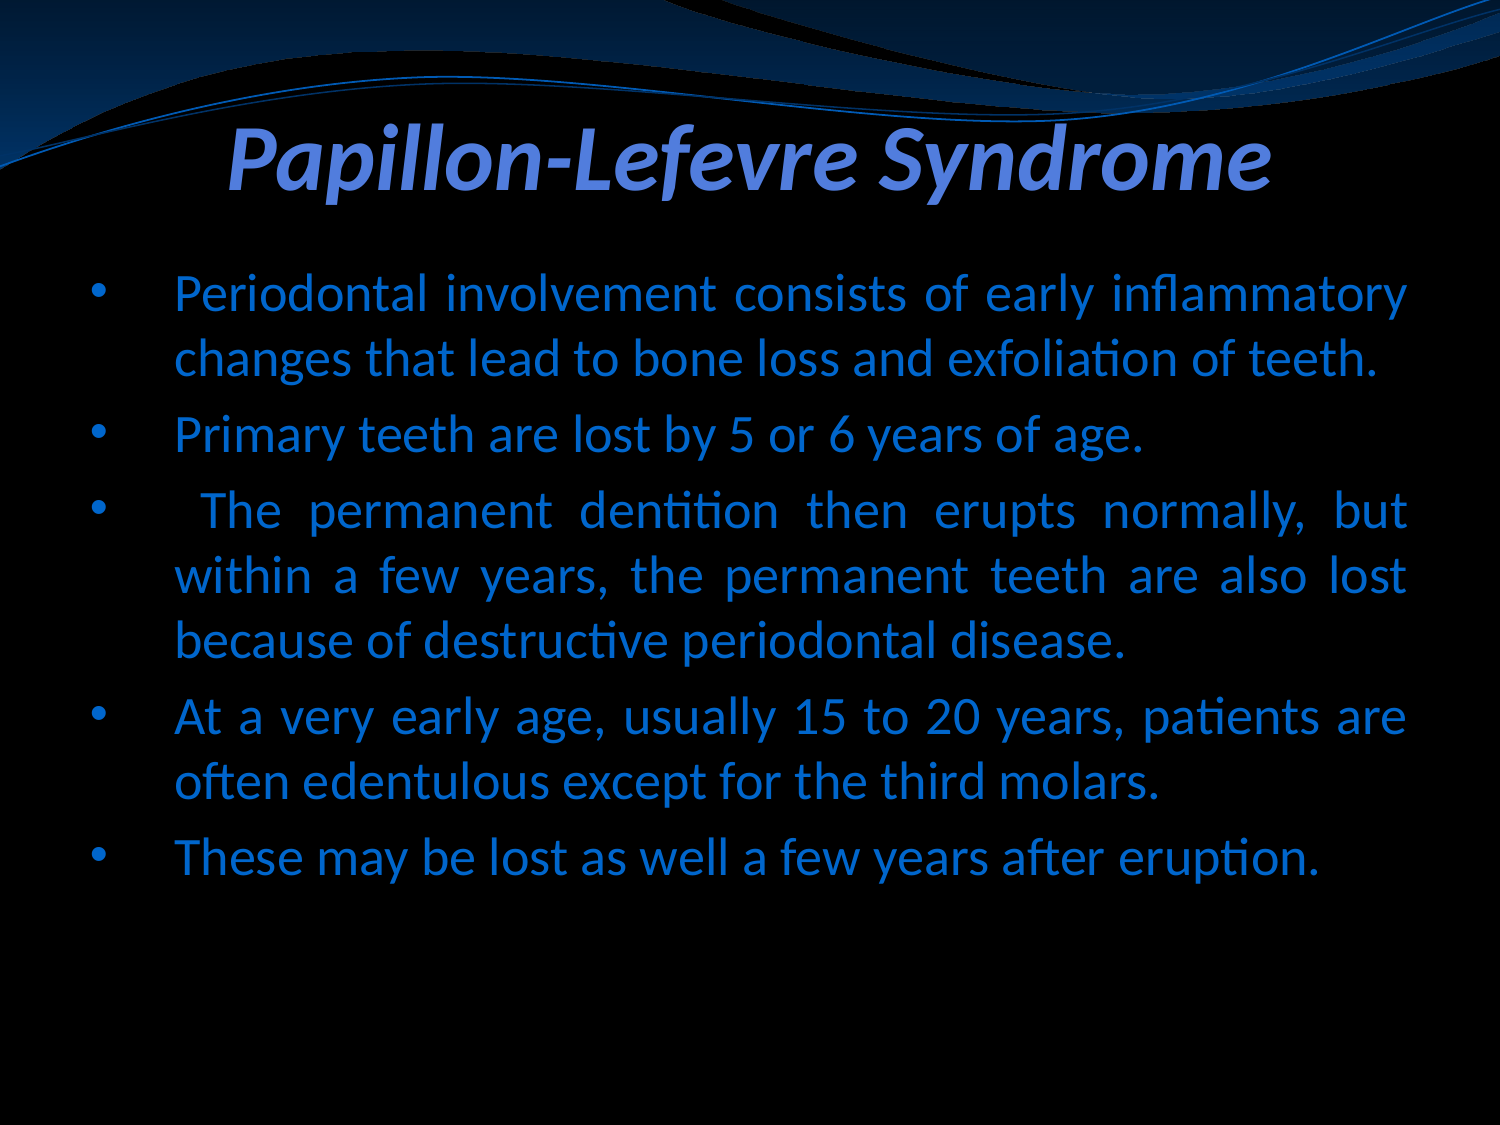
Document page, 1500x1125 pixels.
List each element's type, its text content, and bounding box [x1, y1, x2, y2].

title Papillon-Lefevre Syndrome [75, 87, 1425, 210]
list Periodontal involvement consists of early inflammatory changes that lead to bone loss and exfoliation of teeth. Primary teeth are lost by 5 or 6 years of age. The permanent dentition then erupts normally, but within a few years, the permanent teeth are also lost because of destructive periodontal disease. At a very early age, usually 15 to 20 years, patients are often edentulous except for the third molars. These may be lost as well a few years after eruption. [75, 249, 1425, 1038]
